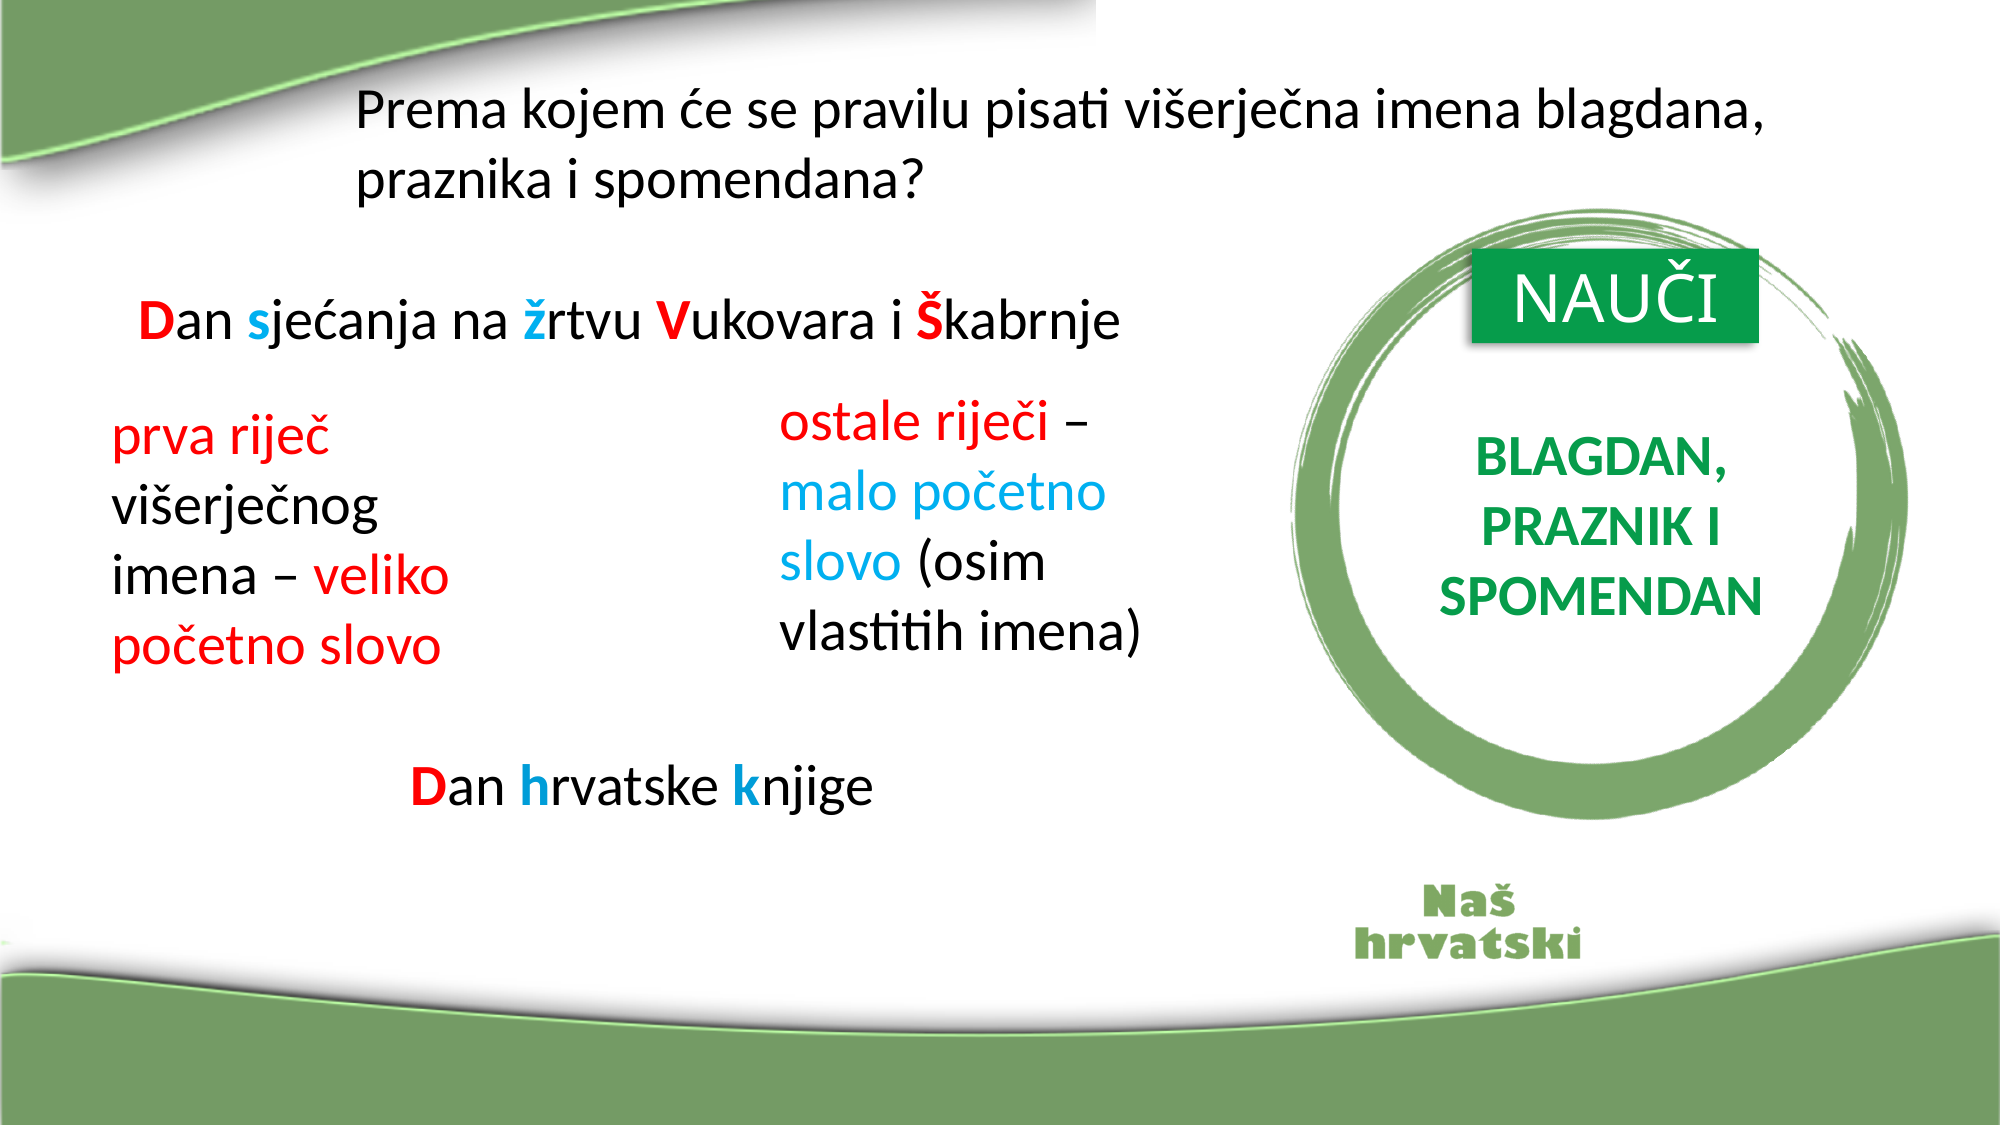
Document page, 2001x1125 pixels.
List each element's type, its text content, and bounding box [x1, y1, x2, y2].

text_box ostale riječi – malo početno slovo (osim vlastitih imena) [765, 374, 902, 670]
picture [1084, 486, 1098, 506]
text_box ostale riječi – malo početno slovo (osim vlastitih imena) [1098, 374, 1179, 670]
picture [902, 27, 1098, 1125]
text_box Dan sjećanja na žrtvu Vukovara i Škabrnje [124, 274, 430, 359]
text_box Prema kojem će se pravilu pisati višerječna imena blagdana, praznika i spomendana? [341, 62, 430, 218]
text_box Dan sjećanja na žrtvu Vukovara i Škabrnje [601, 274, 902, 359]
picture [430, 0, 601, 601]
text_box Dan hrvatske knjige [396, 740, 902, 825]
text_box Prema kojem će se pravilu pisati višerječna imena blagdana, praznika i spomendana? [1098, 62, 1806, 218]
text_box Dan sjećanja na žrtvu Vukovara i Škabrnje [1098, 274, 1226, 359]
text_box prva riječ višerječnog imena – veliko početno slovo [96, 389, 539, 684]
picture [1291, 208, 1906, 815]
picture [1318, 859, 1625, 975]
text_box Prema kojem će se pravilu pisati višerječna imena blagdana, praznika i spomendana? [601, 62, 902, 218]
